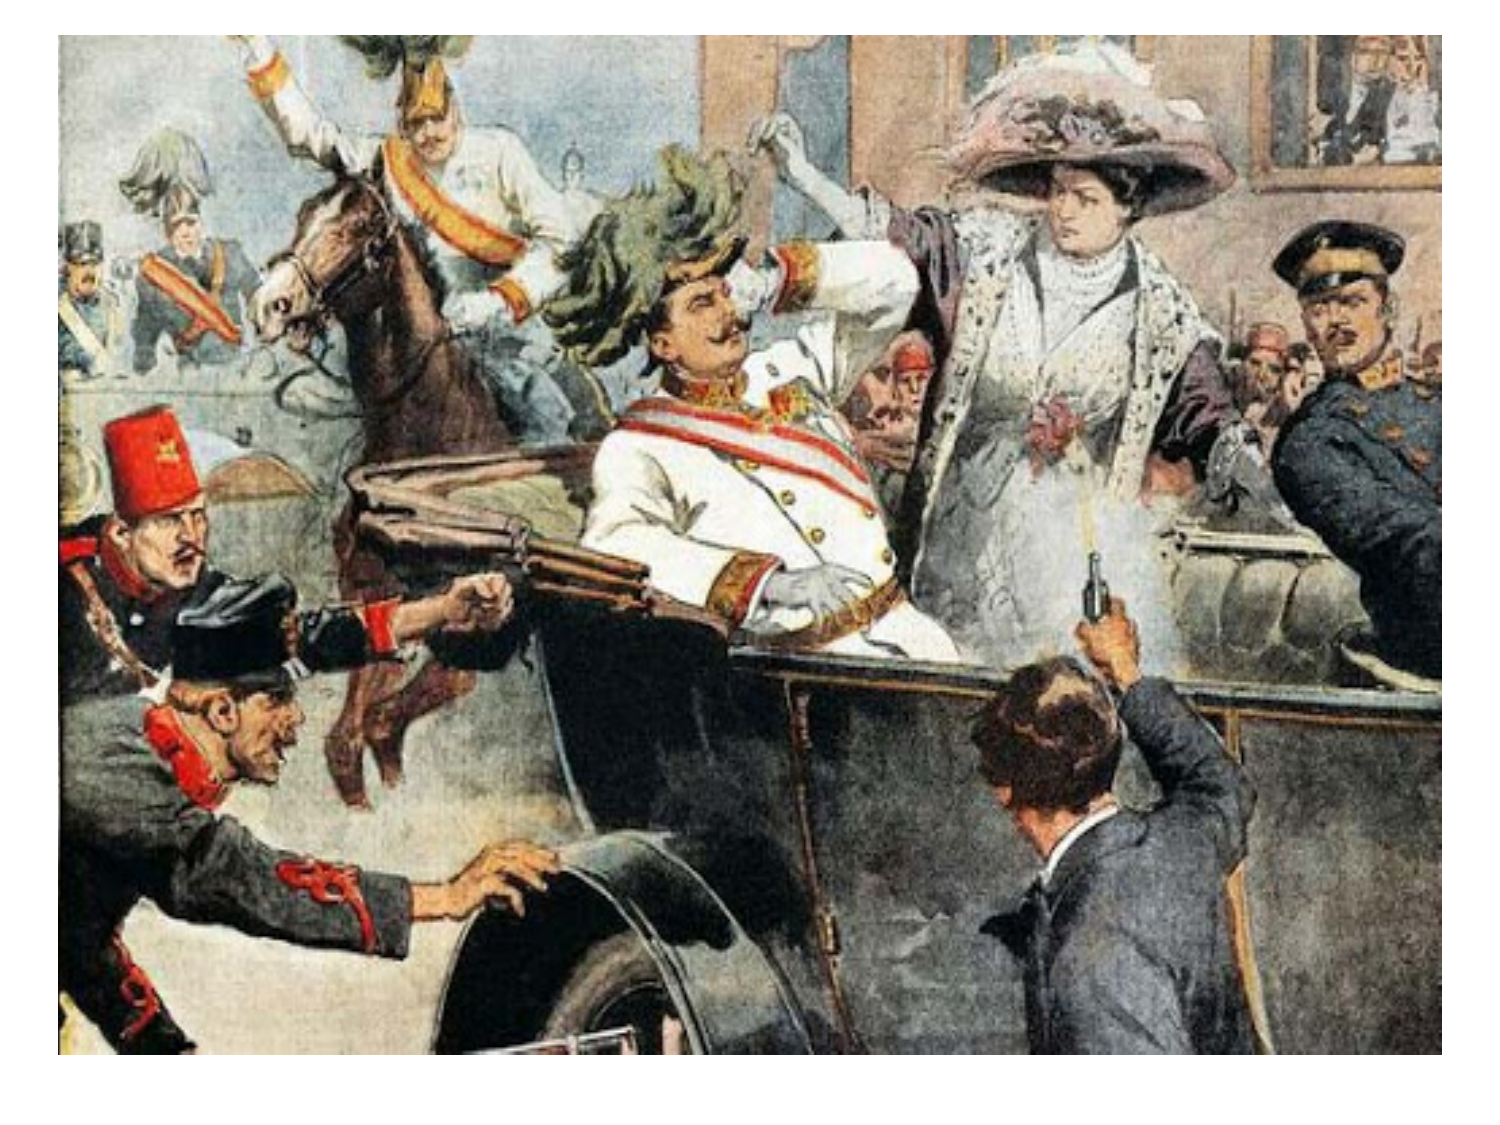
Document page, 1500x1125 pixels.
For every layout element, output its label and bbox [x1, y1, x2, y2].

picture [58, 34, 1442, 1055]
